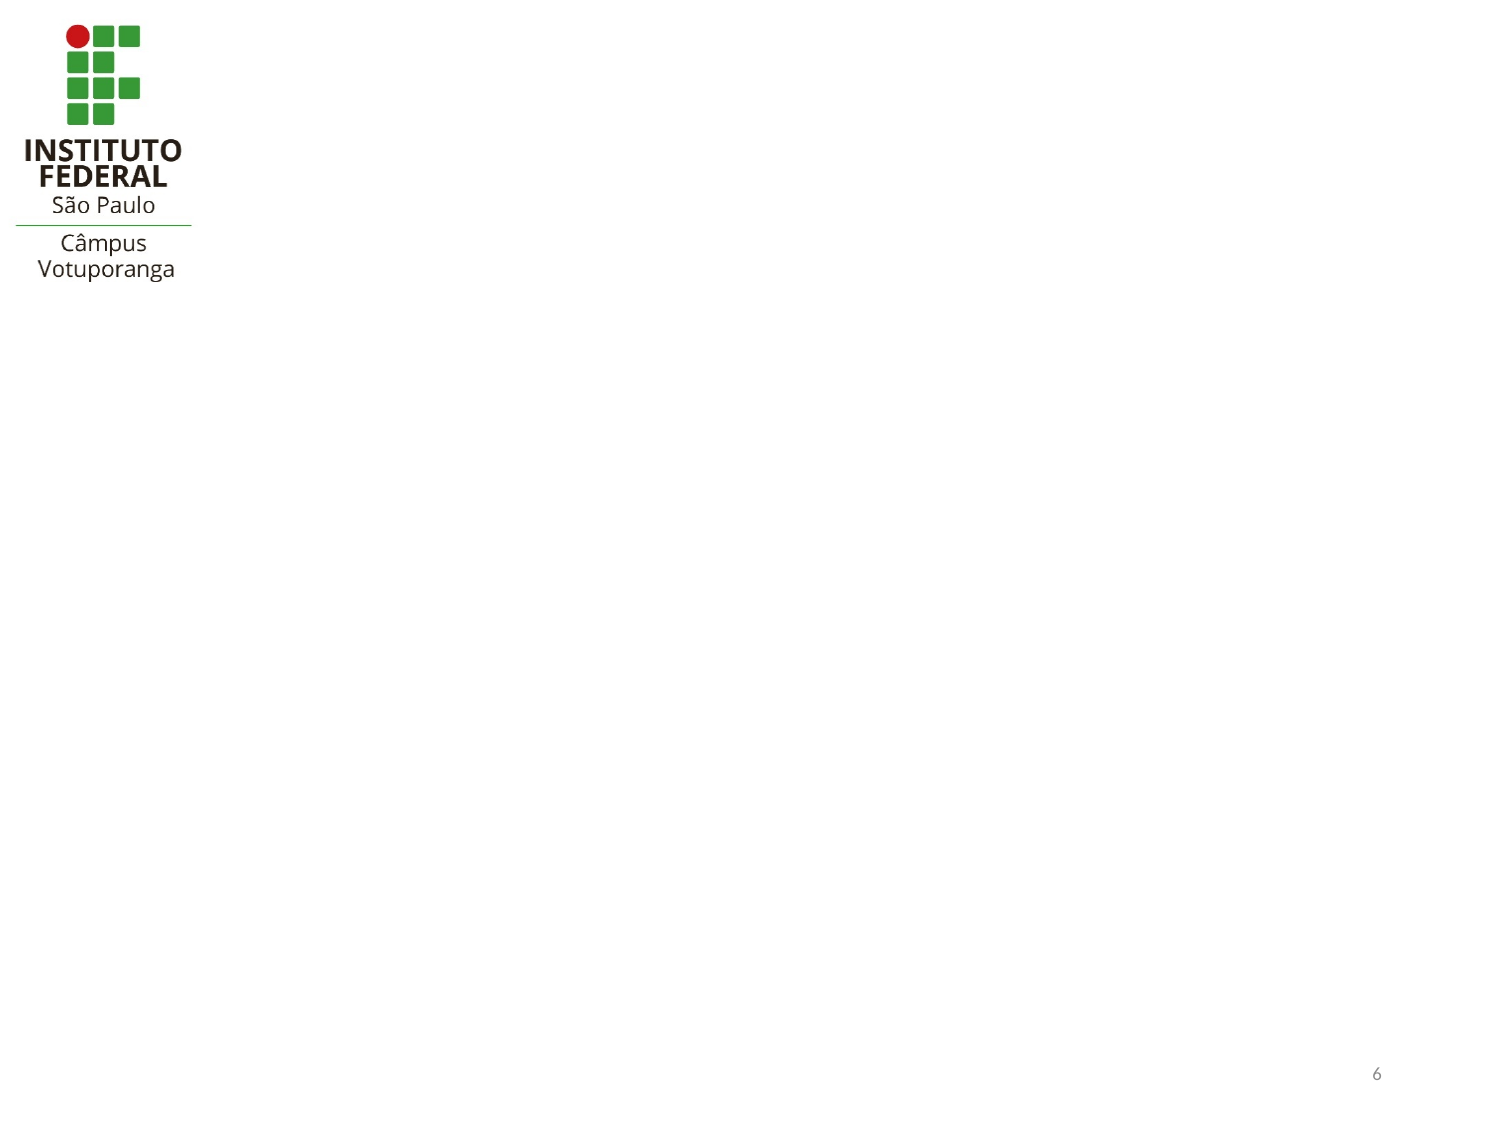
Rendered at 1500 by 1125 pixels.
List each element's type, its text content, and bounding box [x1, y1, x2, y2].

slide_number 6 [1059, 1042, 1397, 1103]
picture [8, 16, 198, 289]
